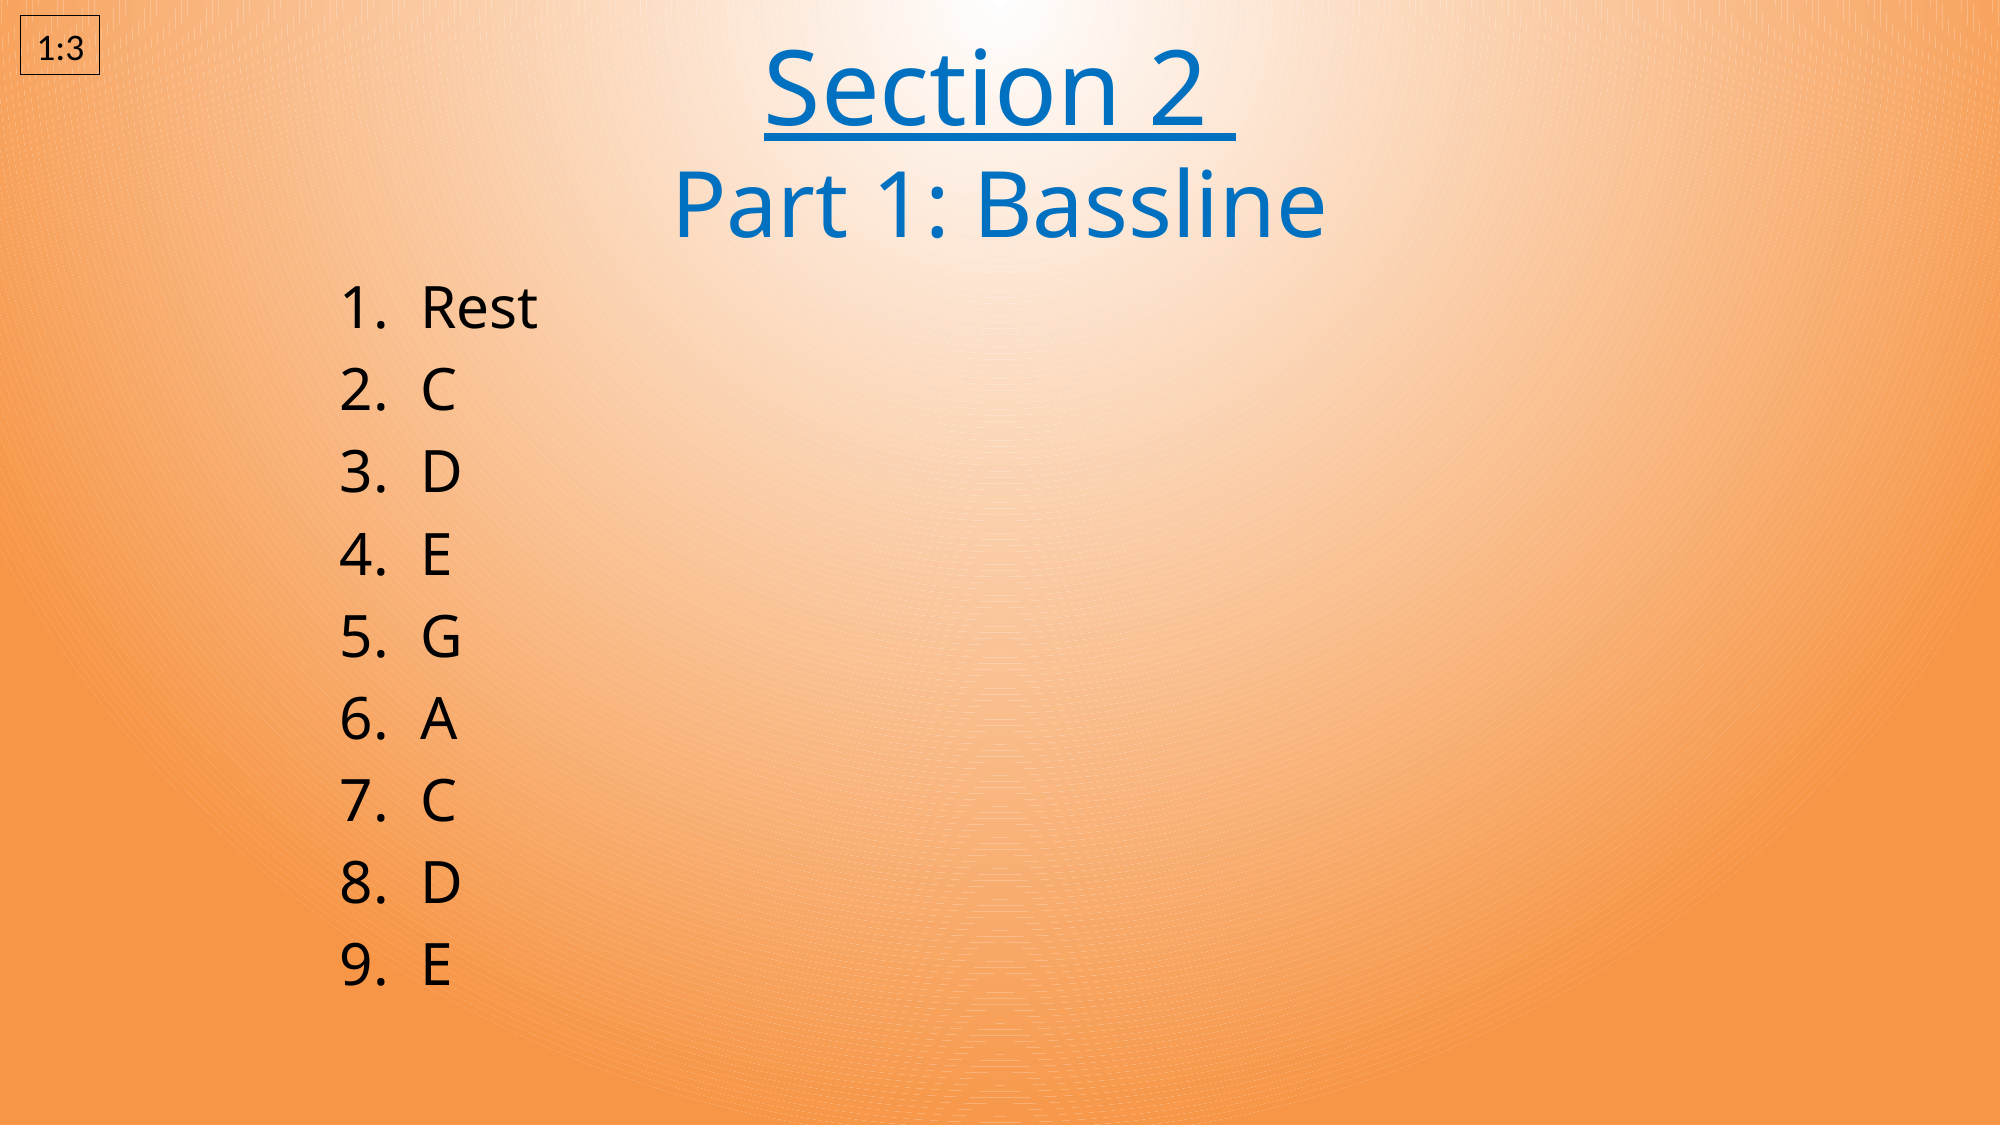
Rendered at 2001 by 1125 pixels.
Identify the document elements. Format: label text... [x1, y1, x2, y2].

title Section 2 Part 1: Bassline [99, 45, 1900, 233]
list Rest C D E G A C D E [324, 262, 1000, 1005]
text_box 1:3 [20, 15, 100, 75]
